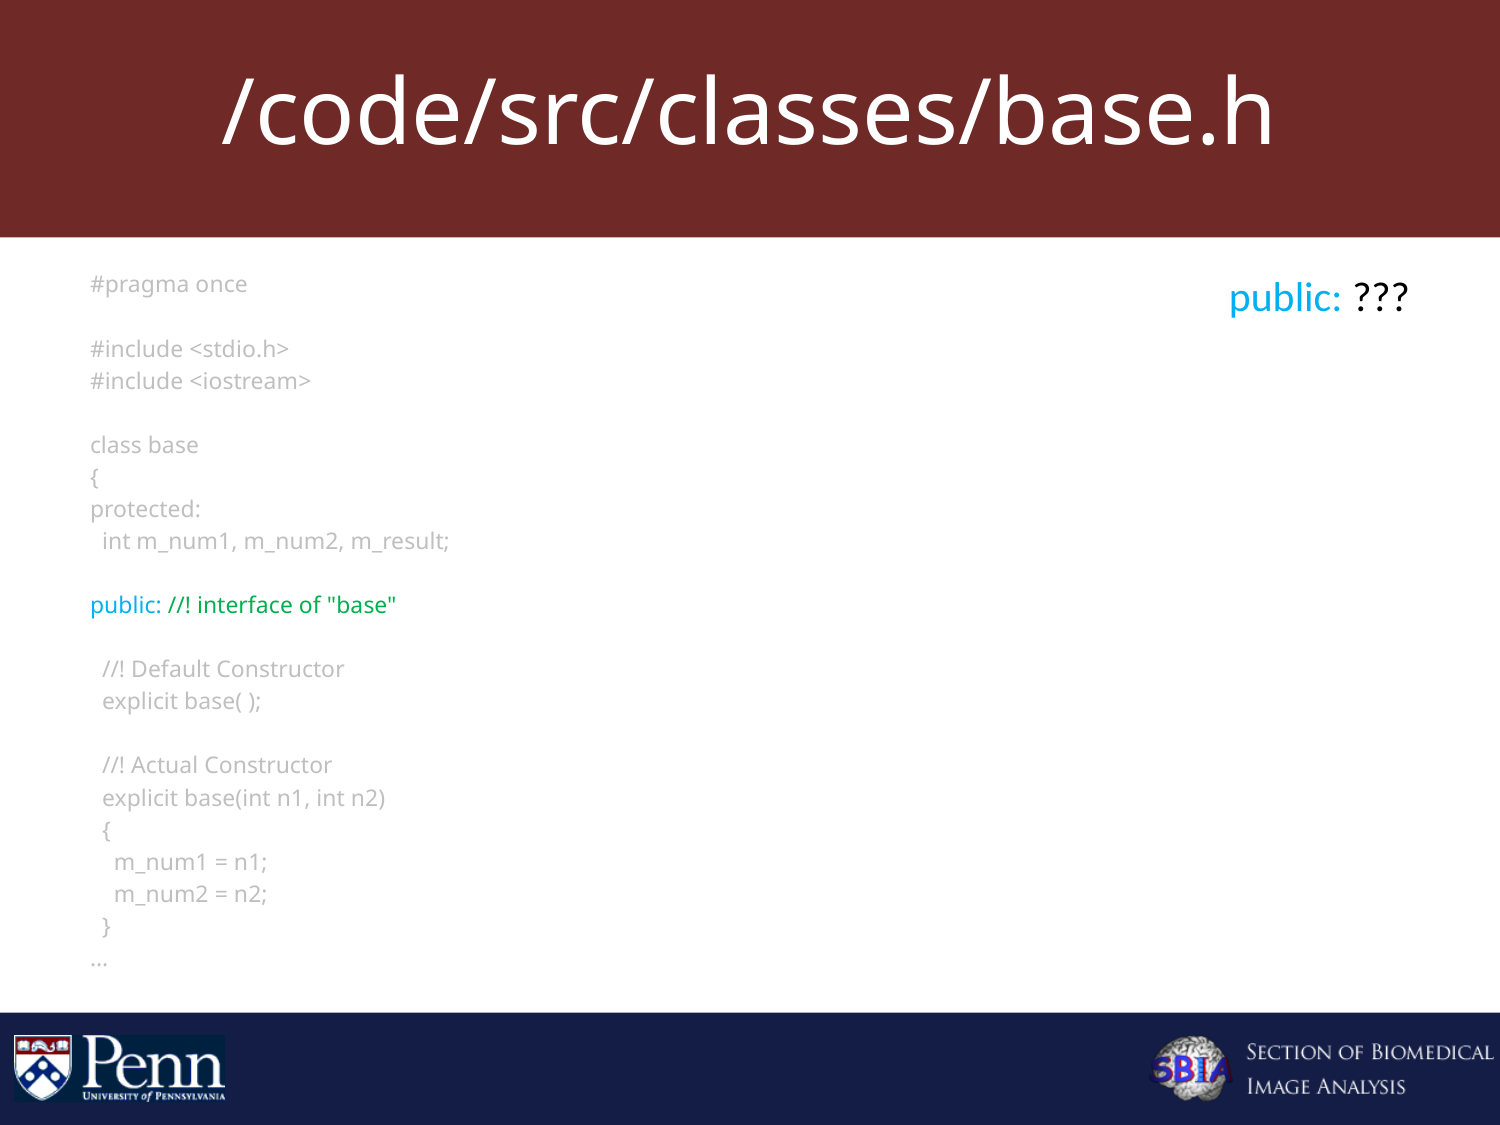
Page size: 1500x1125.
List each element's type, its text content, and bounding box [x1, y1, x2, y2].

picture [14, 1035, 225, 1102]
picture [1149, 1034, 1494, 1103]
list #pragma once #include <stdio.h> #include <iostream> class base { protected: int m_num1, m_num2, m_result; public: //! interface of "base" //! Default Constructor explicit base( ); //! Actual Constructor explicit base(int n1, int n2) { m_num1 = n1; m_num2 = n2; } … [75, 262, 749, 1013]
title /code/src/classes/base.h [75, 45, 1425, 238]
text_box public: ??? [749, 262, 1425, 1013]
